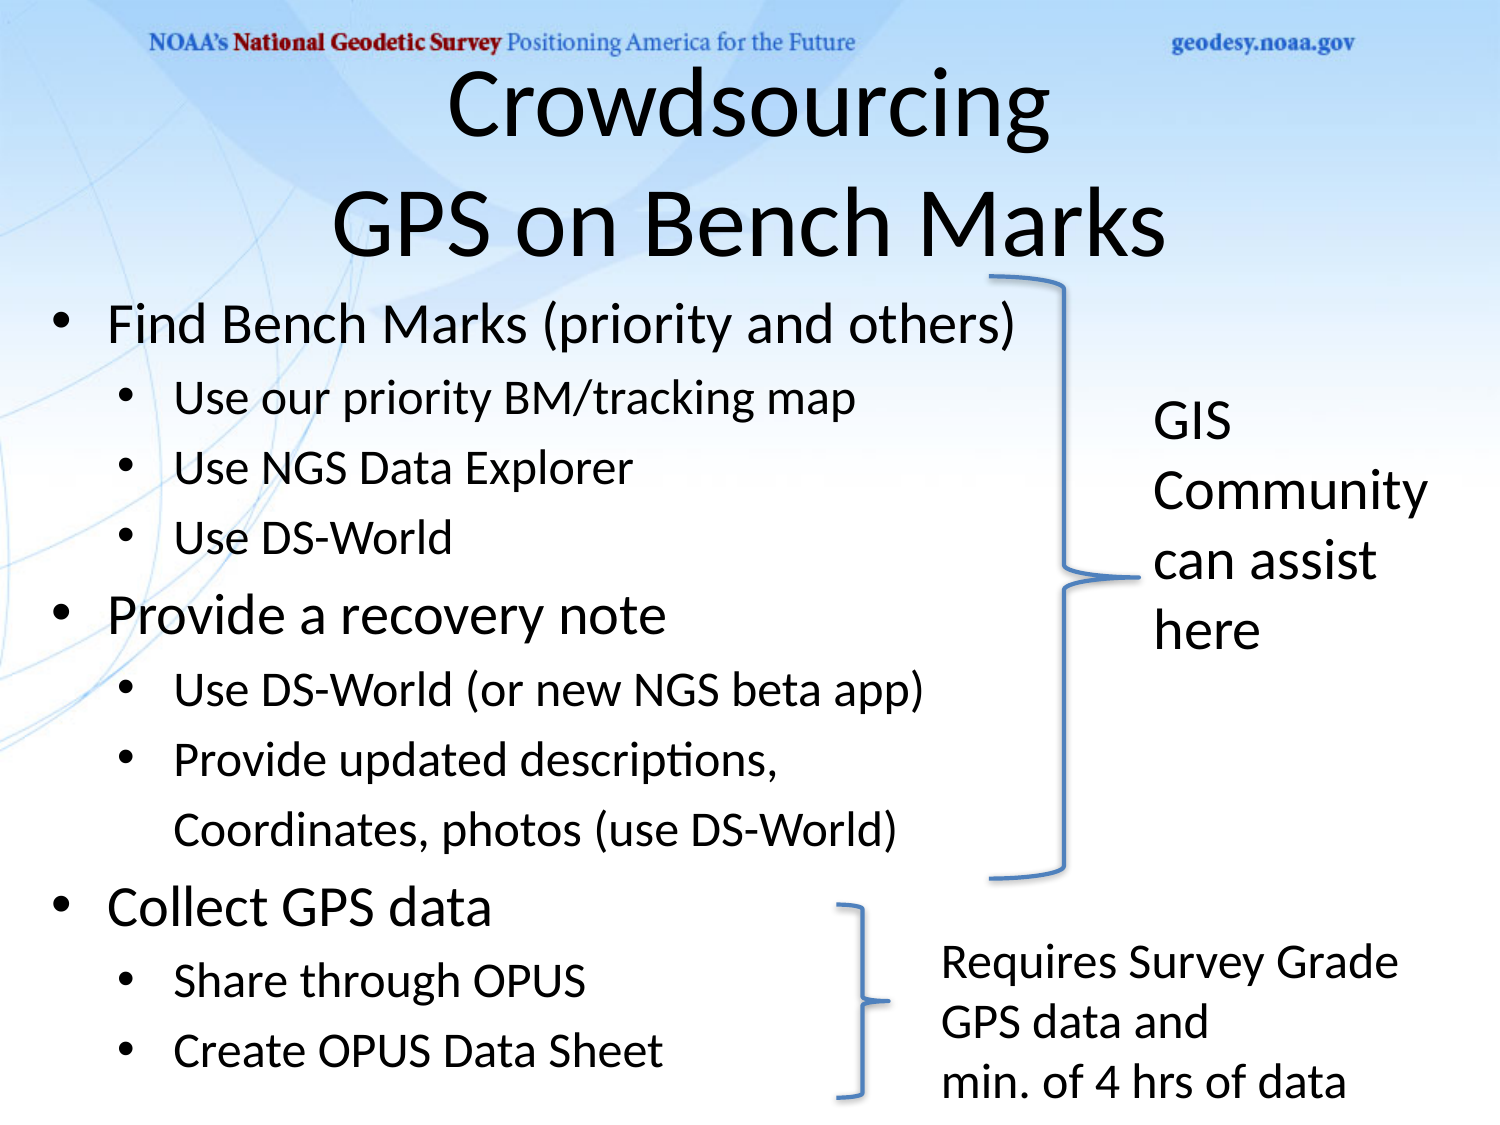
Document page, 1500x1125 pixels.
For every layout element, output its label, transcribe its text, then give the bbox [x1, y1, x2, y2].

text_box [836, 902, 891, 1100]
text_box Requires Survey Grade GPS data and min. of 4 hrs of data [926, 920, 1426, 1116]
title Crowdsourcing GPS on Bench Marks [75, 62, 1425, 250]
text_box GIS Community can assist here [1138, 373, 1450, 669]
text_box [988, 274, 1138, 881]
picture [0, 0, 1500, 1125]
list Find Bench Marks (priority and others) Use our priority BM/tracking map Use NGS Data Explorer Use DS-World Provide a recovery note Use DS-World (or new NGS beta app) Provide updated descriptions, Coordinates, photos (use DS-World) Collect GPS data Share through OPUS Create OPUS Data Sheet [36, 277, 1387, 998]
